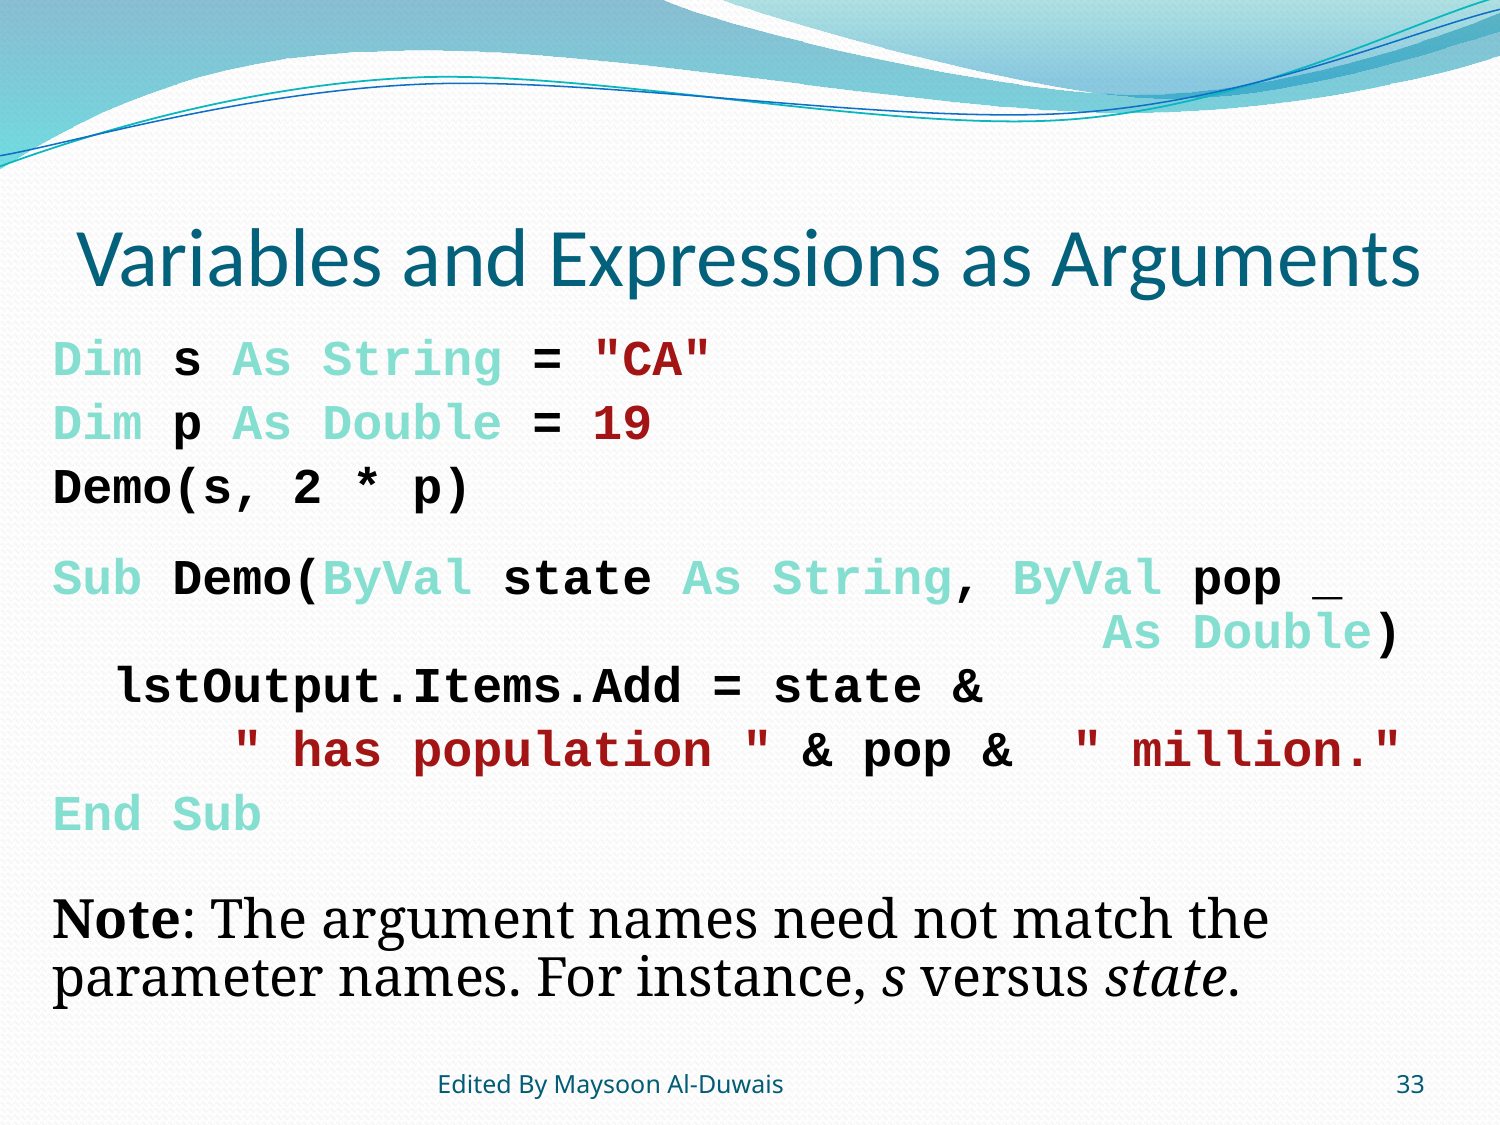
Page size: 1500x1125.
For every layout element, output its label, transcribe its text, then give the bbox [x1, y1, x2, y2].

title Variables and Expressions as Arguments [75, 115, 1425, 303]
footer Edited By Maysoon Al-Duwais [437, 1042, 988, 1103]
slide_number 33 [1299, 1050, 1425, 1103]
list Dim s As String = "CA" Dim p As Double = 19 Demo(s, 2 * p) Sub Demo(ByVal state As String, ByVal pop _ As Double) lstOutput.Items.Add = state & " has population " & pop & " million." End Sub Note: The argument names need not match the parameter names. For instance, s versus state. [37, 324, 1500, 1050]
